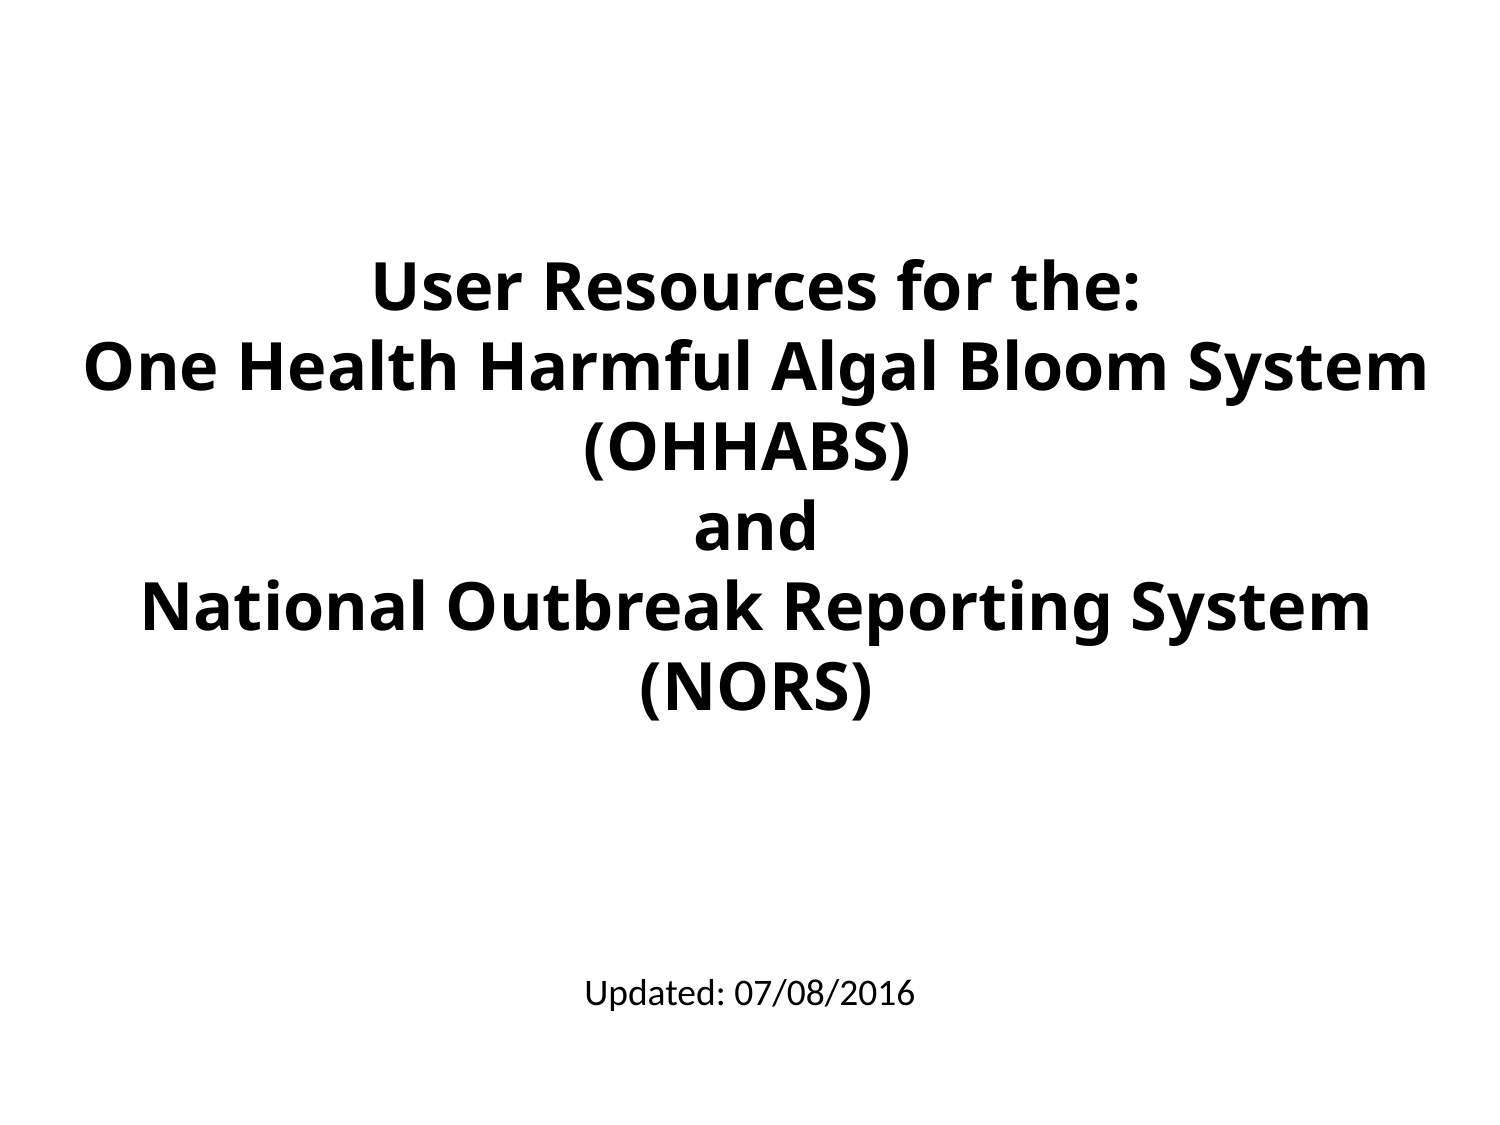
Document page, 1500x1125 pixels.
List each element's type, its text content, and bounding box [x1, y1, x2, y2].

subtitle Updated: 07/08/2016 [187, 965, 1313, 1030]
title User Resources for the: One Health Harmful Algal Bloom System (OHHABS) and National Outbreak Reporting System (NORS) [65, 126, 1448, 842]
